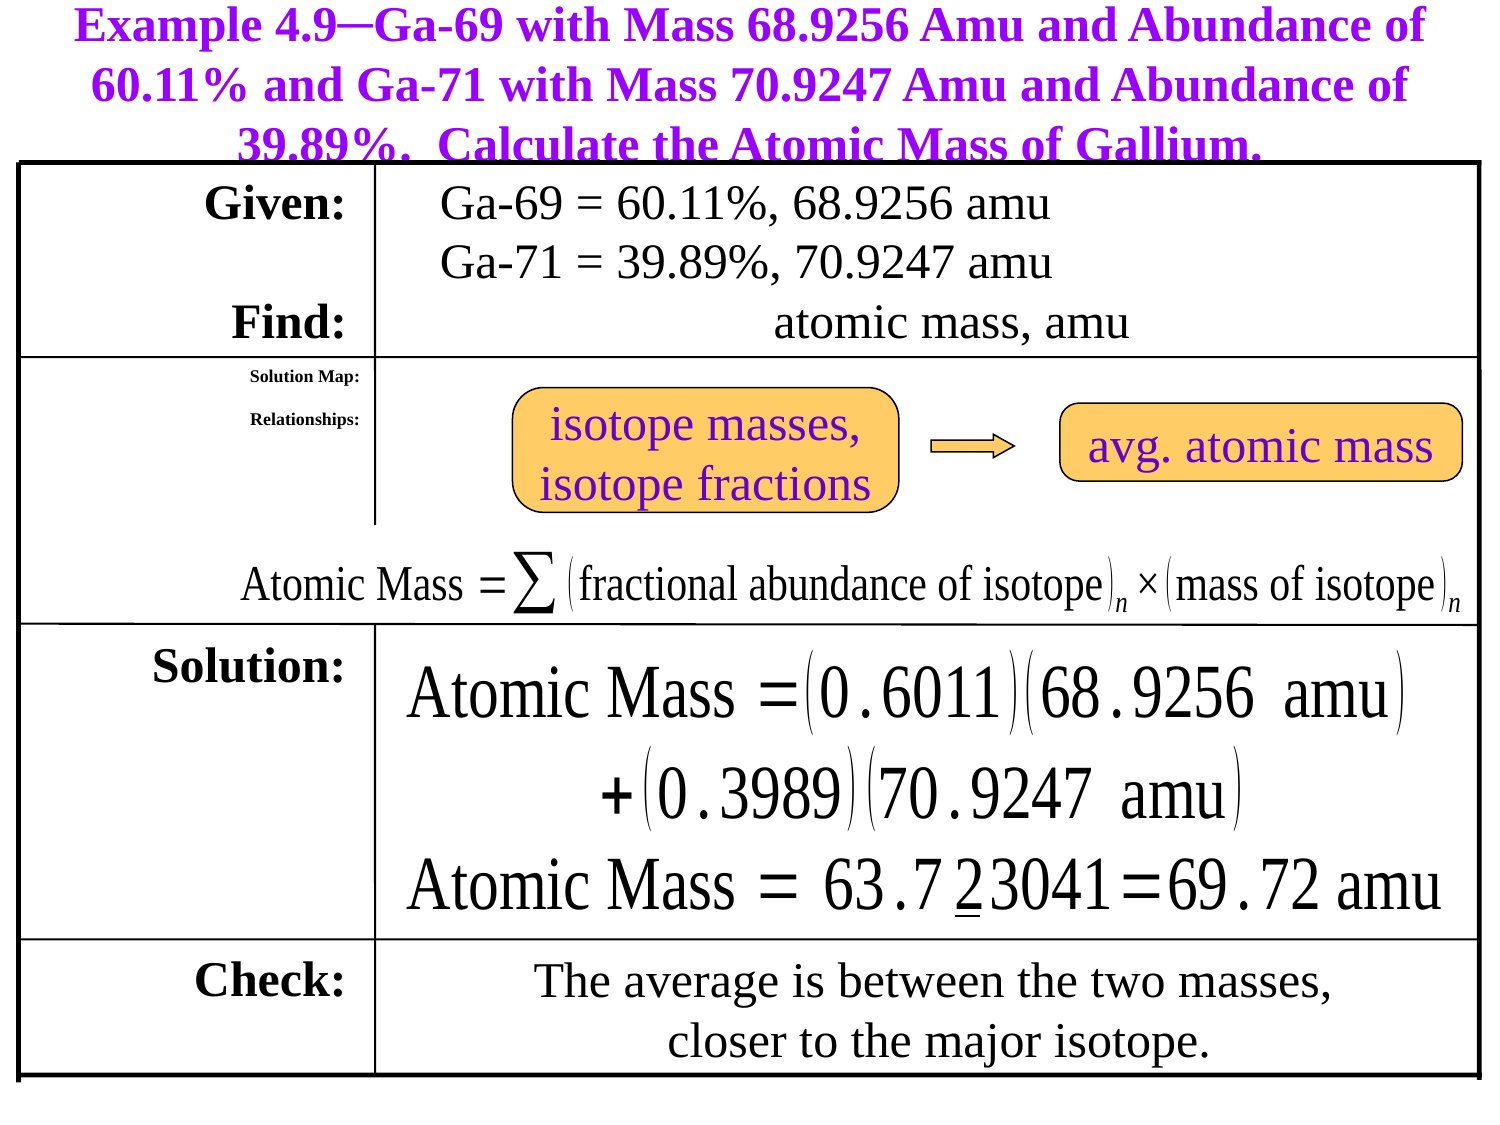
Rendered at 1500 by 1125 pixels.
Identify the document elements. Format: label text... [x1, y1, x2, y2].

text_box Solution: [24, 624, 362, 939]
text_box Check: [24, 940, 362, 1027]
text_box Example 4.9─Ga-69 with Mass 68.9256 Amu and Abundance of 60.11% and Ga-71 with Mass 70.9247 Amu and Abundance of 39.89%. Calculate the Atomic Mass of Gallium. [0, 24, 1500, 138]
text_box [724, 625, 1479, 939]
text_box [512, 387, 1463, 513]
text_box [724, 358, 1479, 624]
text_box The average is between the two masses, closer to the major isotope. [399, 940, 1479, 1075]
text_box Ga-69 = 60.11%, 68.9256 amu Ga-71 = 39.89%, 70.9247 amu atomic mass, amu [424, 163, 1479, 357]
text_box Given: Find: [24, 163, 362, 357]
text_box Solution Map: Relationships: [24, 358, 375, 438]
